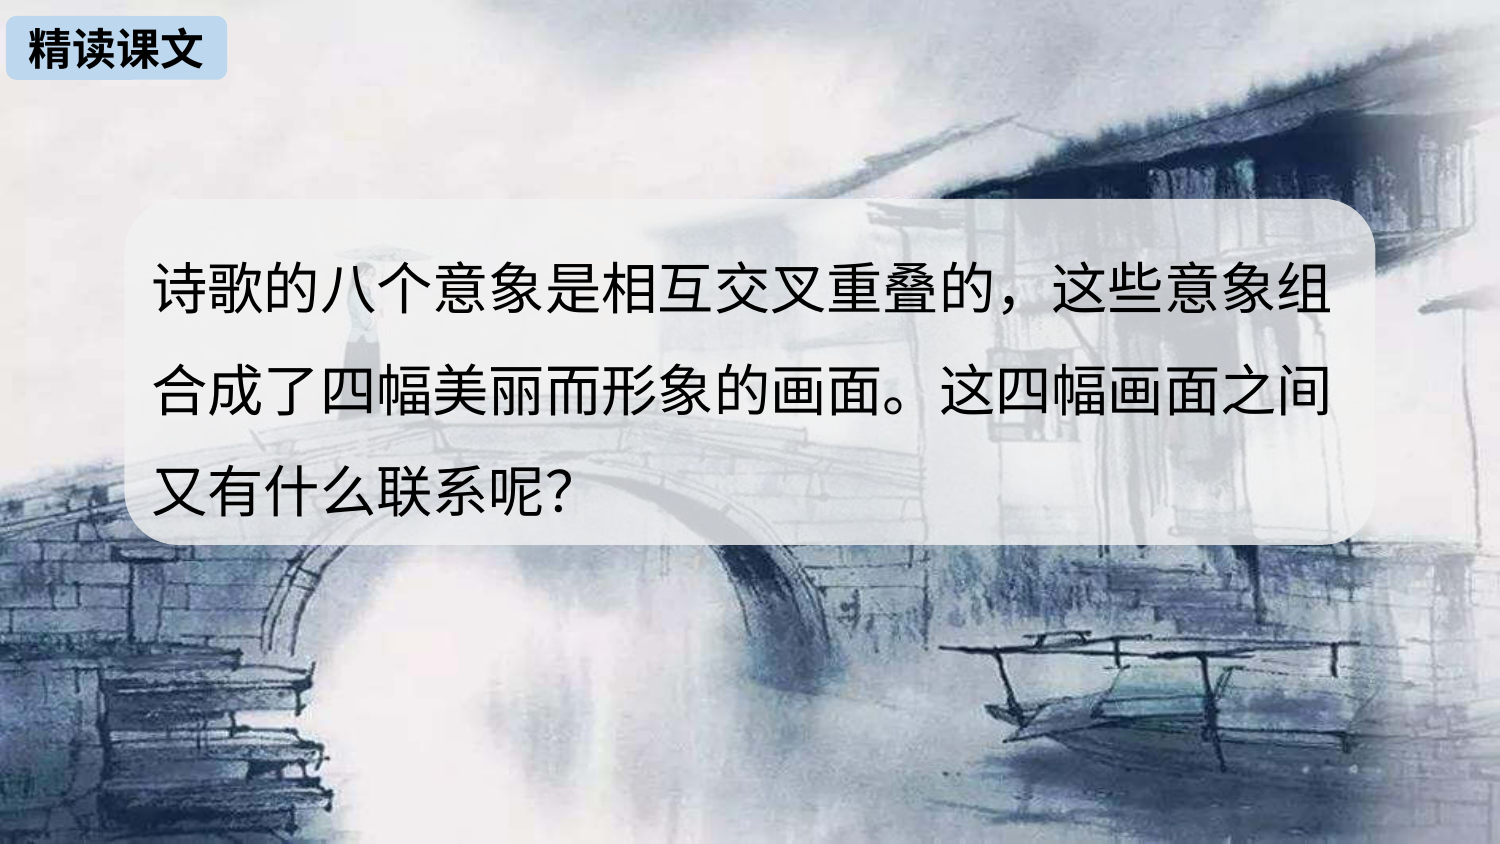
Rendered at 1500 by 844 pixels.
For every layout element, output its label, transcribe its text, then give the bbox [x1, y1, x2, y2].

picture [0, 0, 1500, 844]
text_box 精读课文 [4, 14, 229, 81]
text_box 诗歌的八个意象是相互交叉重叠的，这些意象组合成了四幅美丽而形象的画面。这四幅画面之间又有什么联系呢？ [124, 198, 1376, 545]
